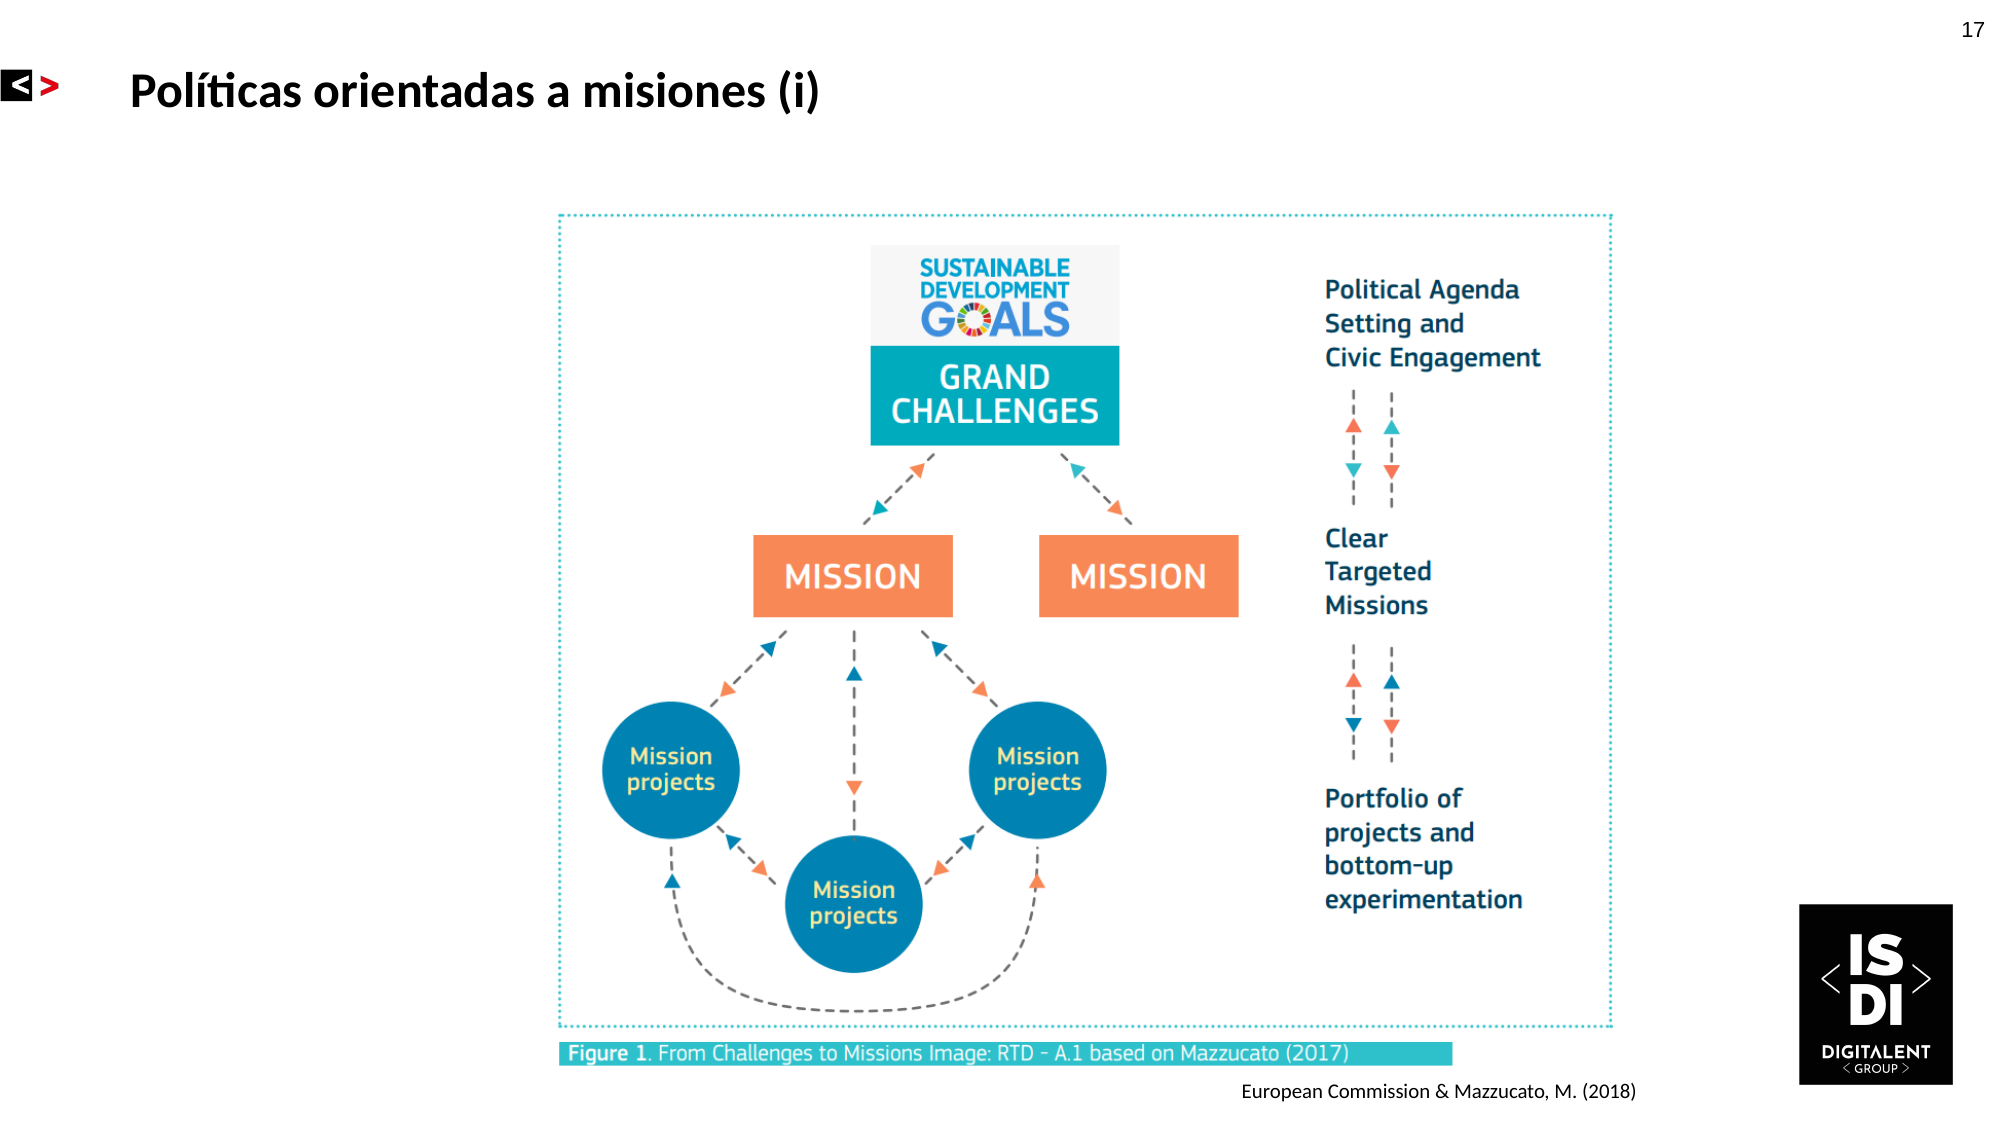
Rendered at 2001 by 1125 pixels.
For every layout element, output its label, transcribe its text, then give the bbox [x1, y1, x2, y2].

picture [550, 207, 1619, 1080]
text_box European Commission & Mazzucato, M. (2018) [1084, 1070, 1652, 1111]
picture [7, 73, 33, 100]
picture [37, 74, 59, 99]
picture [1797, 902, 1955, 1087]
title Políticas orientadas a misiones (i) [115, 37, 1888, 137]
